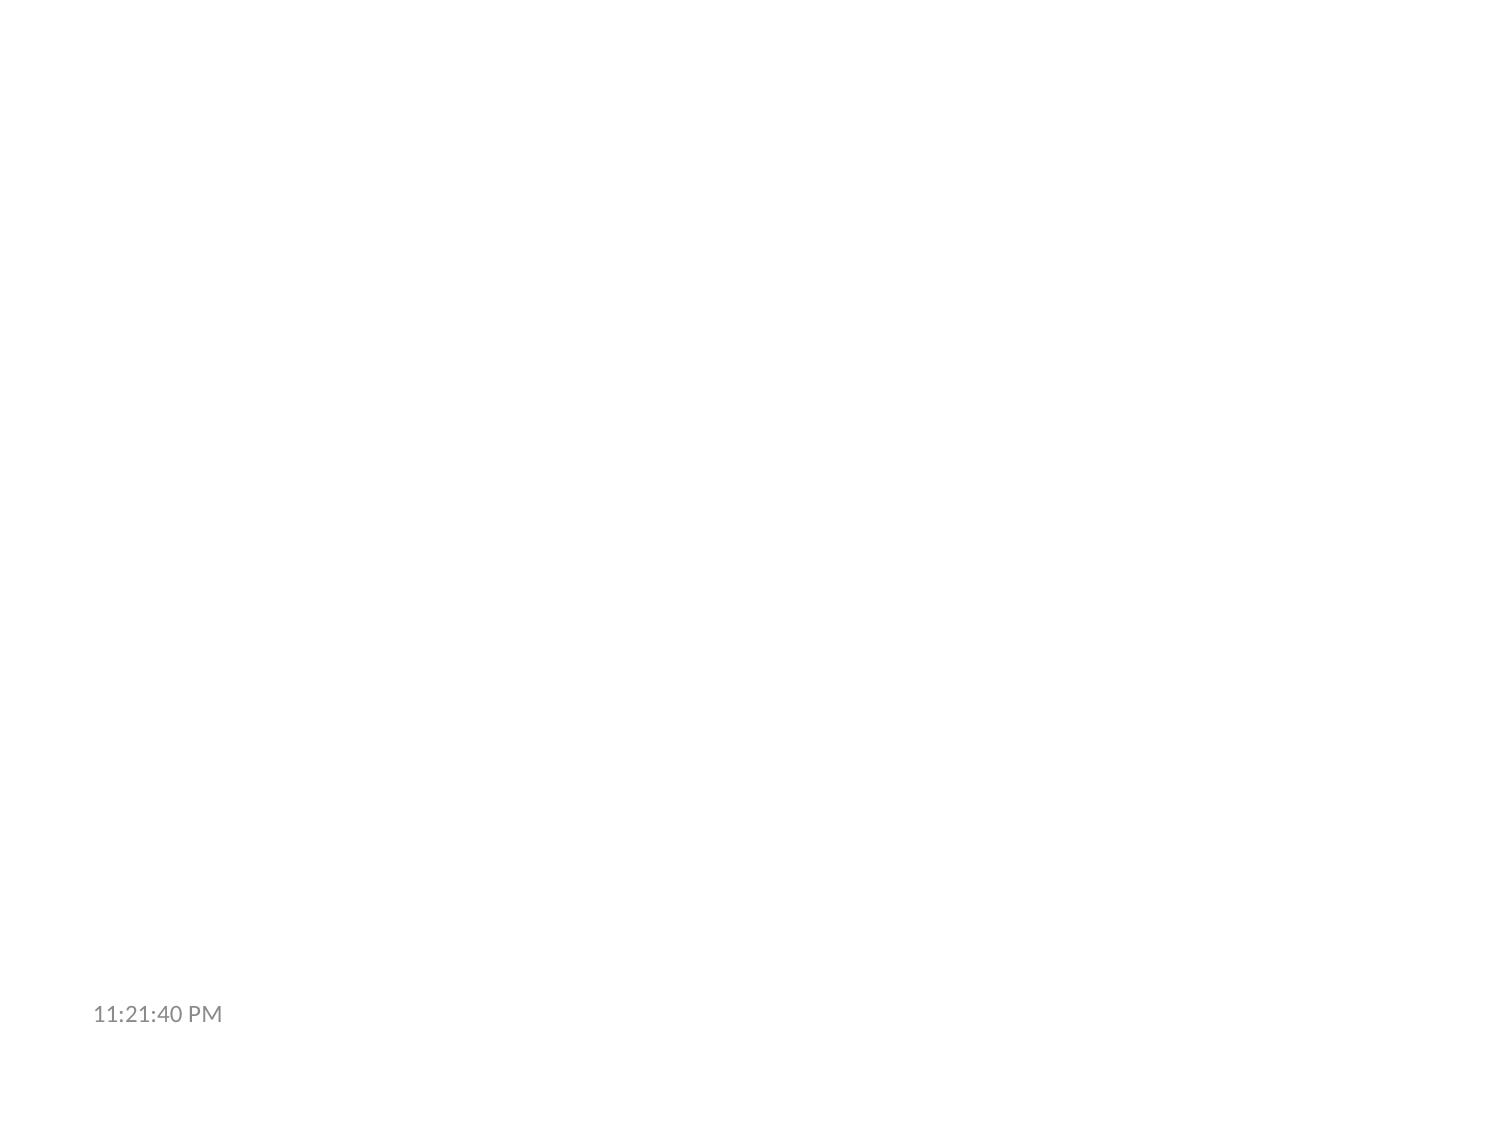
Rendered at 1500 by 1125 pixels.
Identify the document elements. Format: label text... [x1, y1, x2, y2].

text_box 3:35:09 PM [77, 982, 428, 1043]
